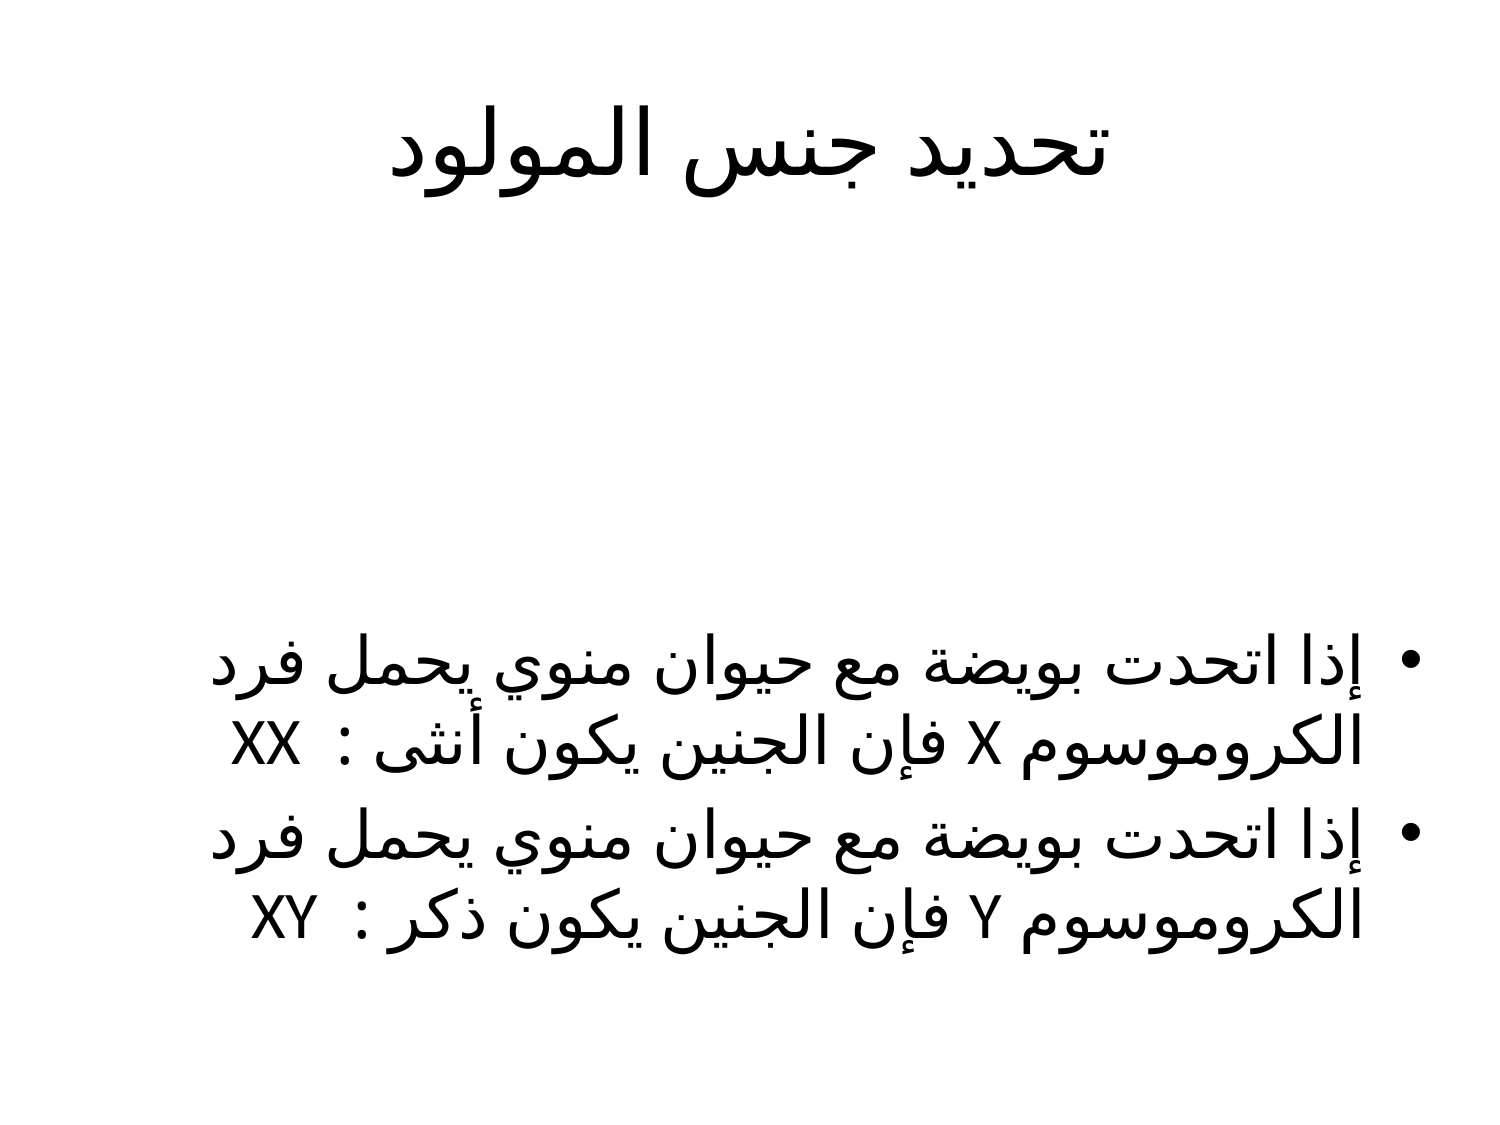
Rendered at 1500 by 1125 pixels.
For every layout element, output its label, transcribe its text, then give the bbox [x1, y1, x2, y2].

list إذا اتحدت بويضة مع حيوان منوي يحمل فرد الكروموسوم X فإن الجنين يكون أنثى : XX إذا اتحدت بويضة مع حيوان منوي يحمل فرد الكروموسوم Y فإن الجنين يكون ذكر : XY [87, 237, 1438, 980]
title تحديد جنس المولود [75, 45, 1425, 233]
